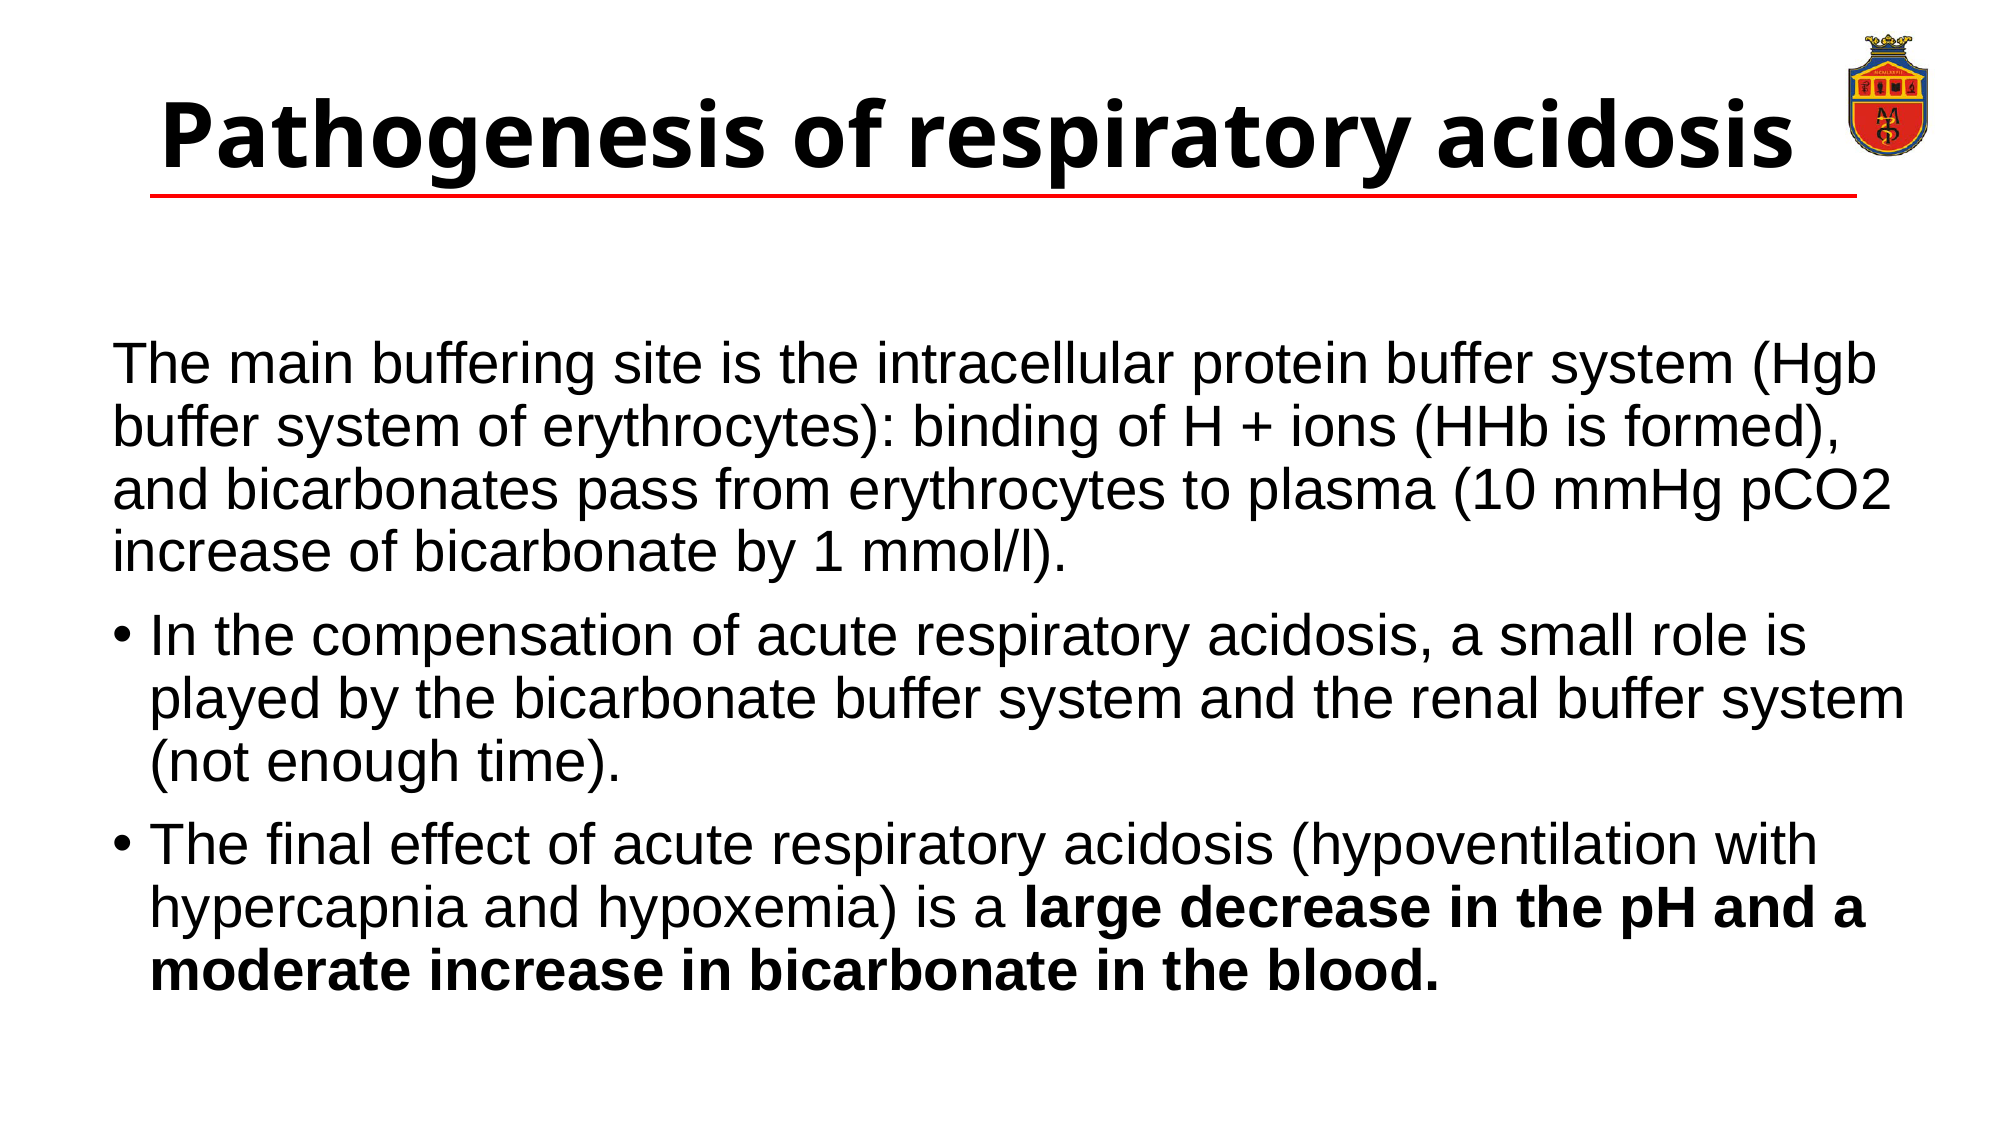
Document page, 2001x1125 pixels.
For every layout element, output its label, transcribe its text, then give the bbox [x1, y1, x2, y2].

list The main buffering site is the intracellular protein buffer system (Hgb buffer system of erythrocytes): binding of H + ions (HHb is formed), and bicarbonates pass from erythrocytes to plasma (10 mmHg pCO2 increase of bicarbonate by 1 mmol/l). In the compensation of acute respiratory acidosis, a small role is played by the bicarbonate buffer system and the renal buffer system (not enough time). The final effect of acute respiratory acidosis (hypoventilation with hypercapnia and hypoxemia) is a large decrease in the pH and a moderate increase in bicarbonate in the blood. [97, 325, 1931, 1067]
title Pathogenesis of respiratory acidosis [143, 68, 1844, 194]
picture [1794, 16, 1969, 189]
